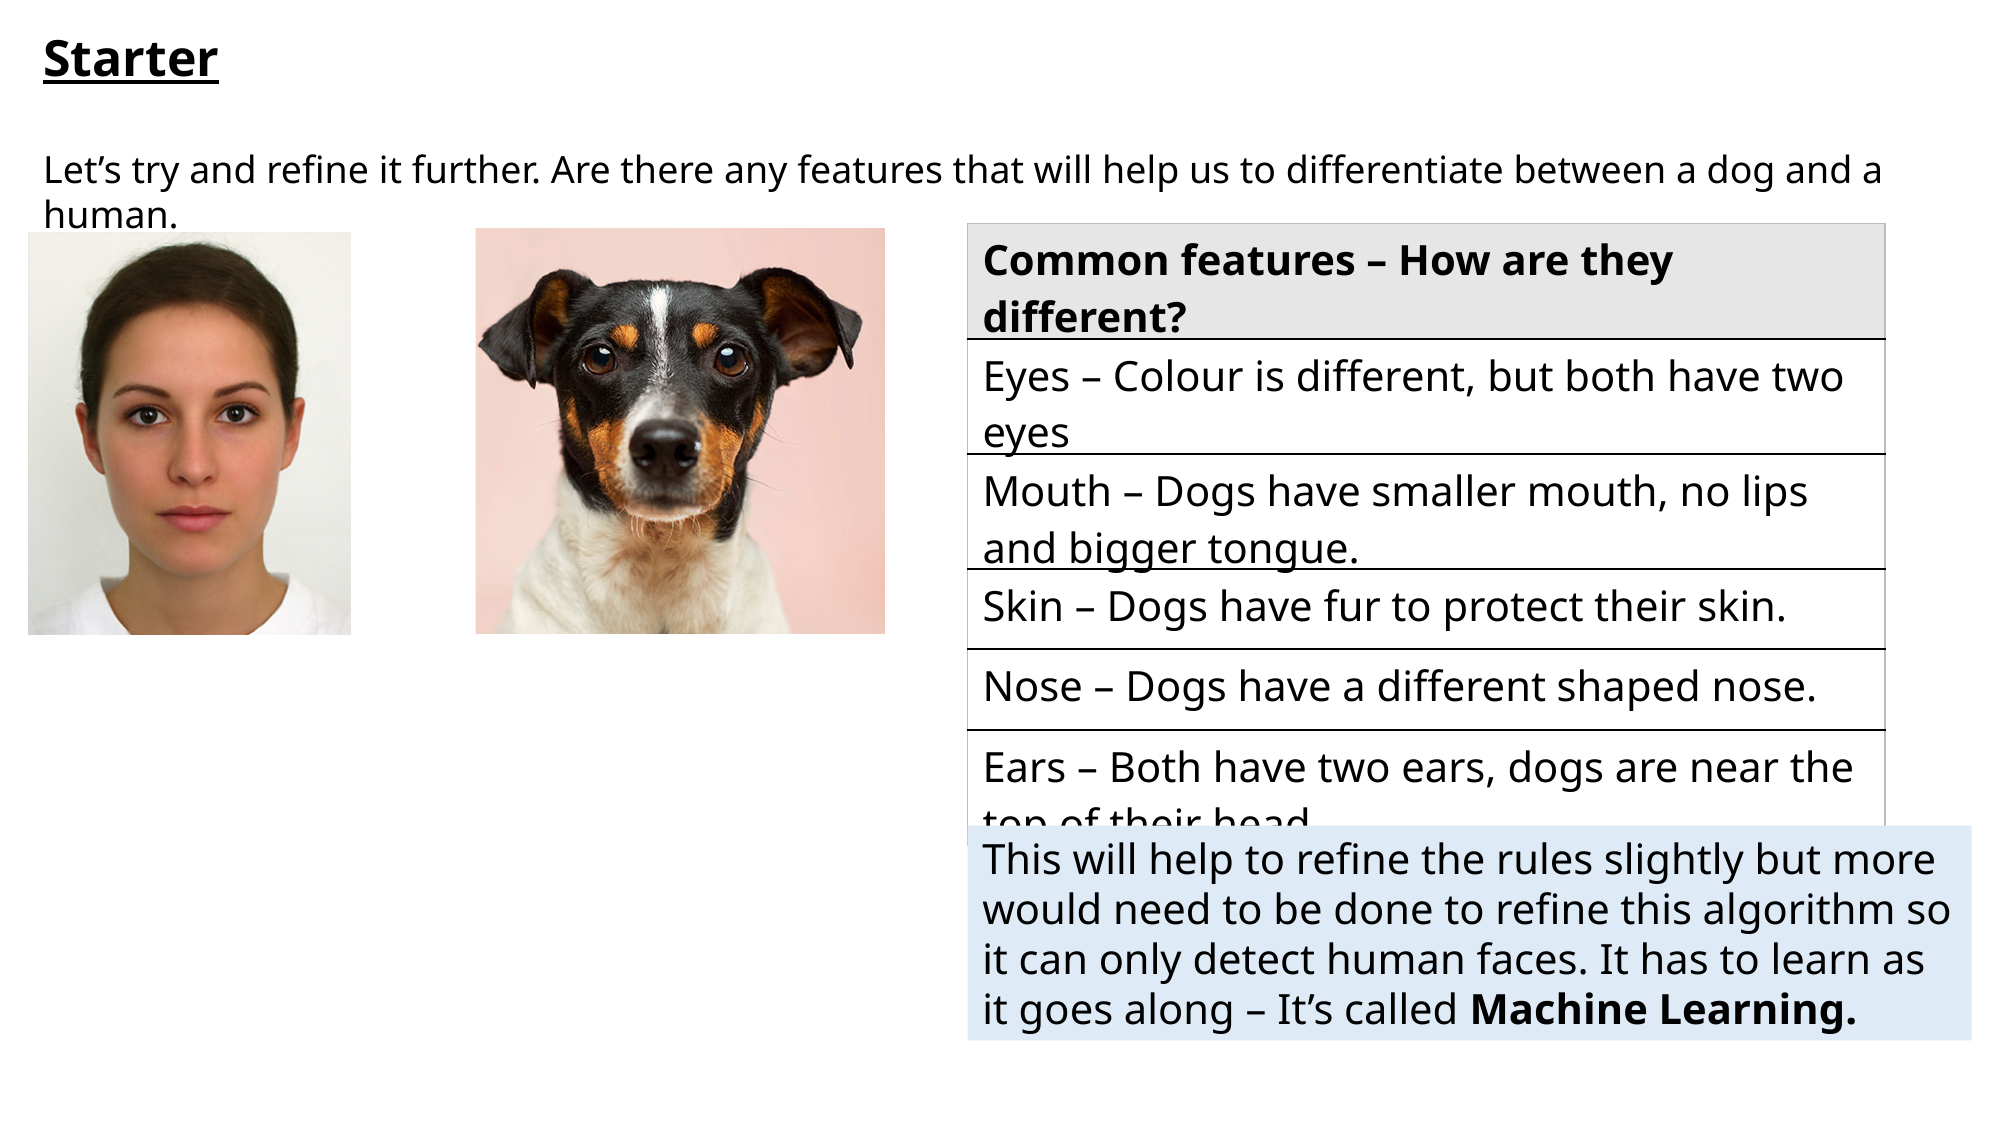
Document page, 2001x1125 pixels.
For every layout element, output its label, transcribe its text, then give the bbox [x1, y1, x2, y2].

picture [28, 232, 351, 635]
table_cell Ears – Both have two ears, dogs are near the top of their head. [968, 731, 1884, 825]
table_cell Mouth – Dogs have smaller mouth, no lips and bigger tongue. [968, 455, 1884, 568]
text_box Starter Let’s try and refine it further. Are there any features that will help us to differentiate between a dog and a human. [28, 18, 1934, 244]
table_cell Eyes – Colour is different, but both have two eyes [968, 340, 1884, 453]
table_cell Nose – Dogs have a different shaped nose. [968, 650, 1884, 729]
table_cell Skin – Dogs have fur to protect their skin. [968, 570, 1884, 648]
text_box This will help to refine the rules slightly but more would need to be done to refine this algorithm so it can only detect human faces. It has to learn as it goes along – It’s called Machine Learning. [967, 825, 1972, 1041]
picture [475, 228, 885, 634]
table_header Common features – How are they different? [968, 224, 1884, 338]
